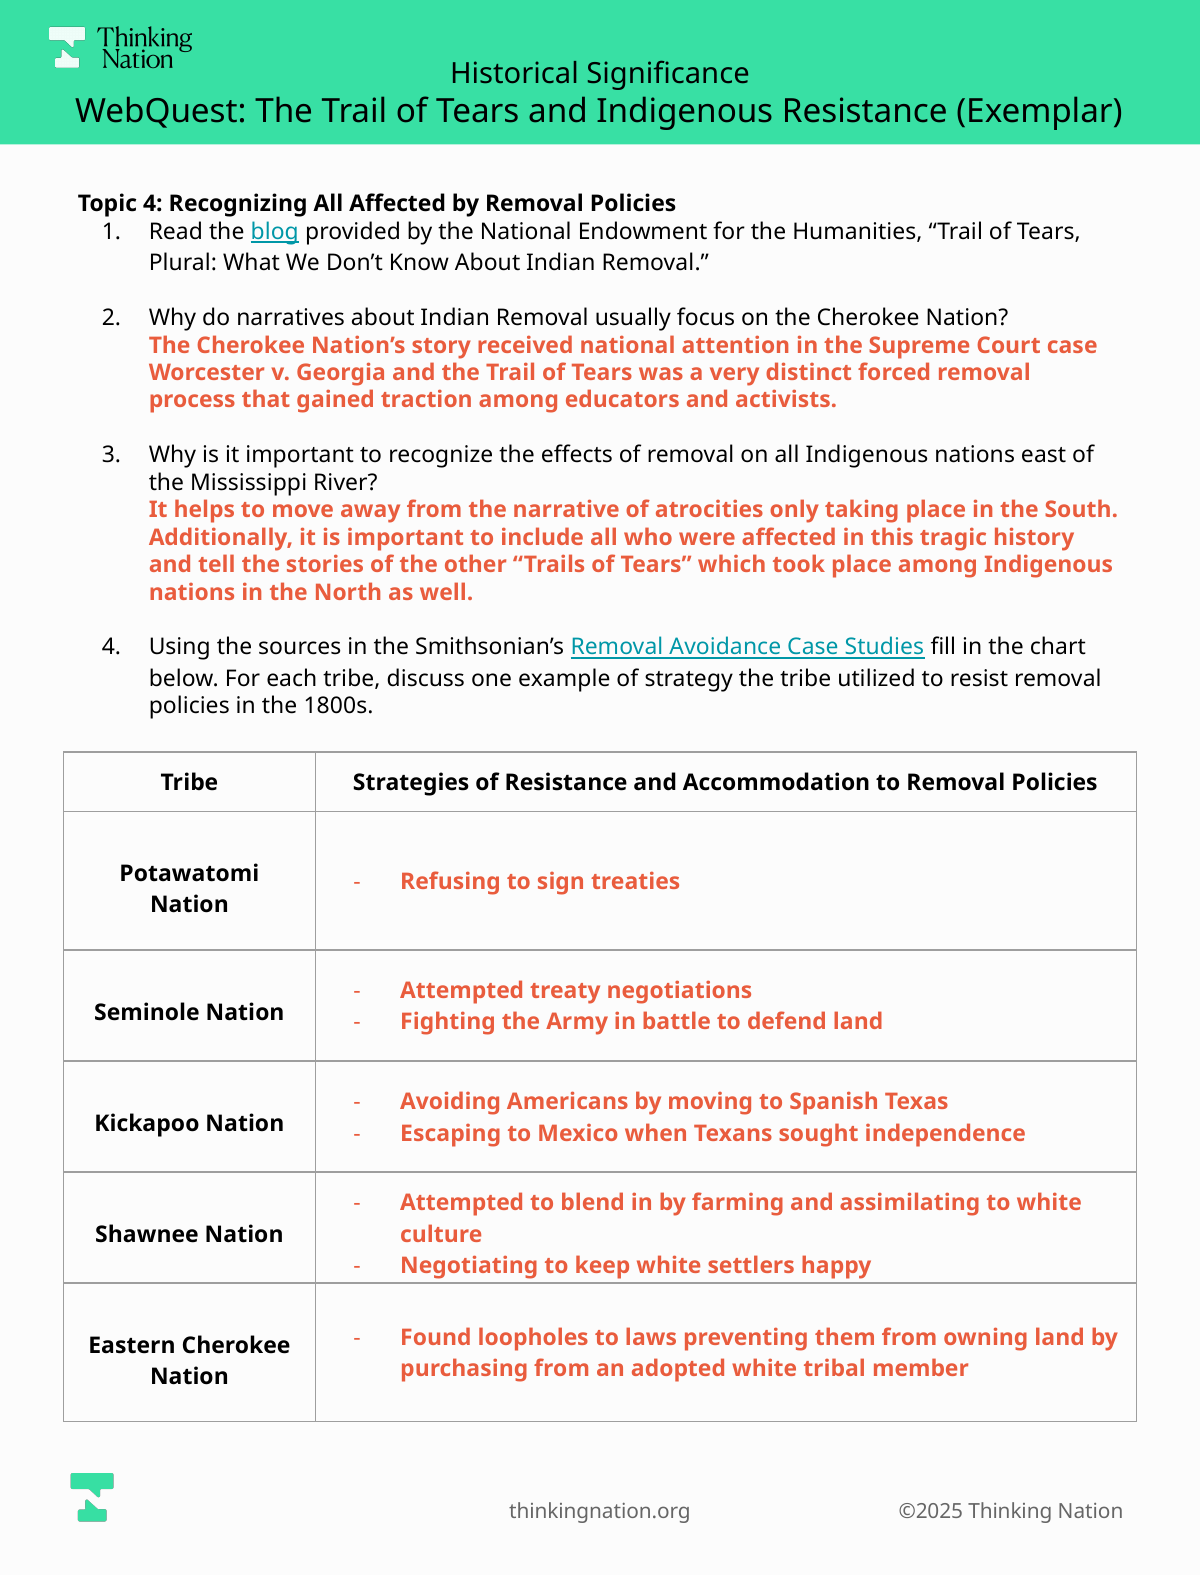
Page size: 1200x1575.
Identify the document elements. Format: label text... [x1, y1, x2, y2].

table_cell Kickapoo Nation [64, 1062, 315, 1171]
text_box thinkingnation.org [457, 1483, 742, 1532]
picture [58, 1463, 126, 1531]
table_cell Avoiding Americans by moving to Spanish Texas Escaping to Mexico when Texans sought independence [316, 1062, 1136, 1171]
picture [33, 13, 197, 82]
text_box Historical Significance WebQuest: The Trail of Tears and Indigenous Resistance (Exemplar) [0, 0, 1200, 145]
table_header Strategies of Resistance and Accommodation to Removal Policies [316, 753, 1136, 811]
table_header Tribe [64, 753, 315, 811]
text_box Topic 4: Recognizing All Affected by Removal Policies Read the blog provided by the National Endowment for the Humanities, “Trail of Tears, Plural: What We Don’t Know About Indian Removal.” Why do narratives about Indian Removal usually focus on the Cherokee Nation? The Cherokee Nation’s story received national attention in the Supreme Court case Worcester v. Georgia and the Trail of Tears was a very distinct forced removal process that gained traction among educators and activists. Why is it important to recognize the effects of removal on all Indigenous nations east of the Mississippi River? It helps to move away from the narrative of atrocities only taking place in the South. Additionally, it is important to include all who were affected in this tragic history and tell the stories of the other “Trails of Tears” which took place among Indigenous nations in the North as well. Using the sources in the Smithsonian’s Removal Avoidance Case Studies fill in the chart below. For each tribe, discuss one example of strategy the tribe utilized to resist removal policies in the 1800s. [63, 174, 1137, 733]
table_cell Seminole Nation [64, 951, 315, 1060]
table_cell Potawatomi Nation [64, 812, 315, 949]
text_box ©2025 Thinking Nation [854, 1483, 1139, 1532]
table_cell Eastern Cherokee Nation [64, 1284, 315, 1421]
table_cell Shawnee Nation [64, 1173, 315, 1282]
table_cell Attempted treaty negotiations Fighting the Army in battle to defend land [316, 951, 1136, 1060]
table_cell Attempted to blend in by farming and assimilating to white culture Negotiating to keep white settlers happy [316, 1173, 1136, 1282]
table_cell Found loopholes to laws preventing them from owning land by purchasing from an adopted white tribal member [316, 1284, 1136, 1421]
table_cell Refusing to sign treaties [316, 812, 1136, 949]
